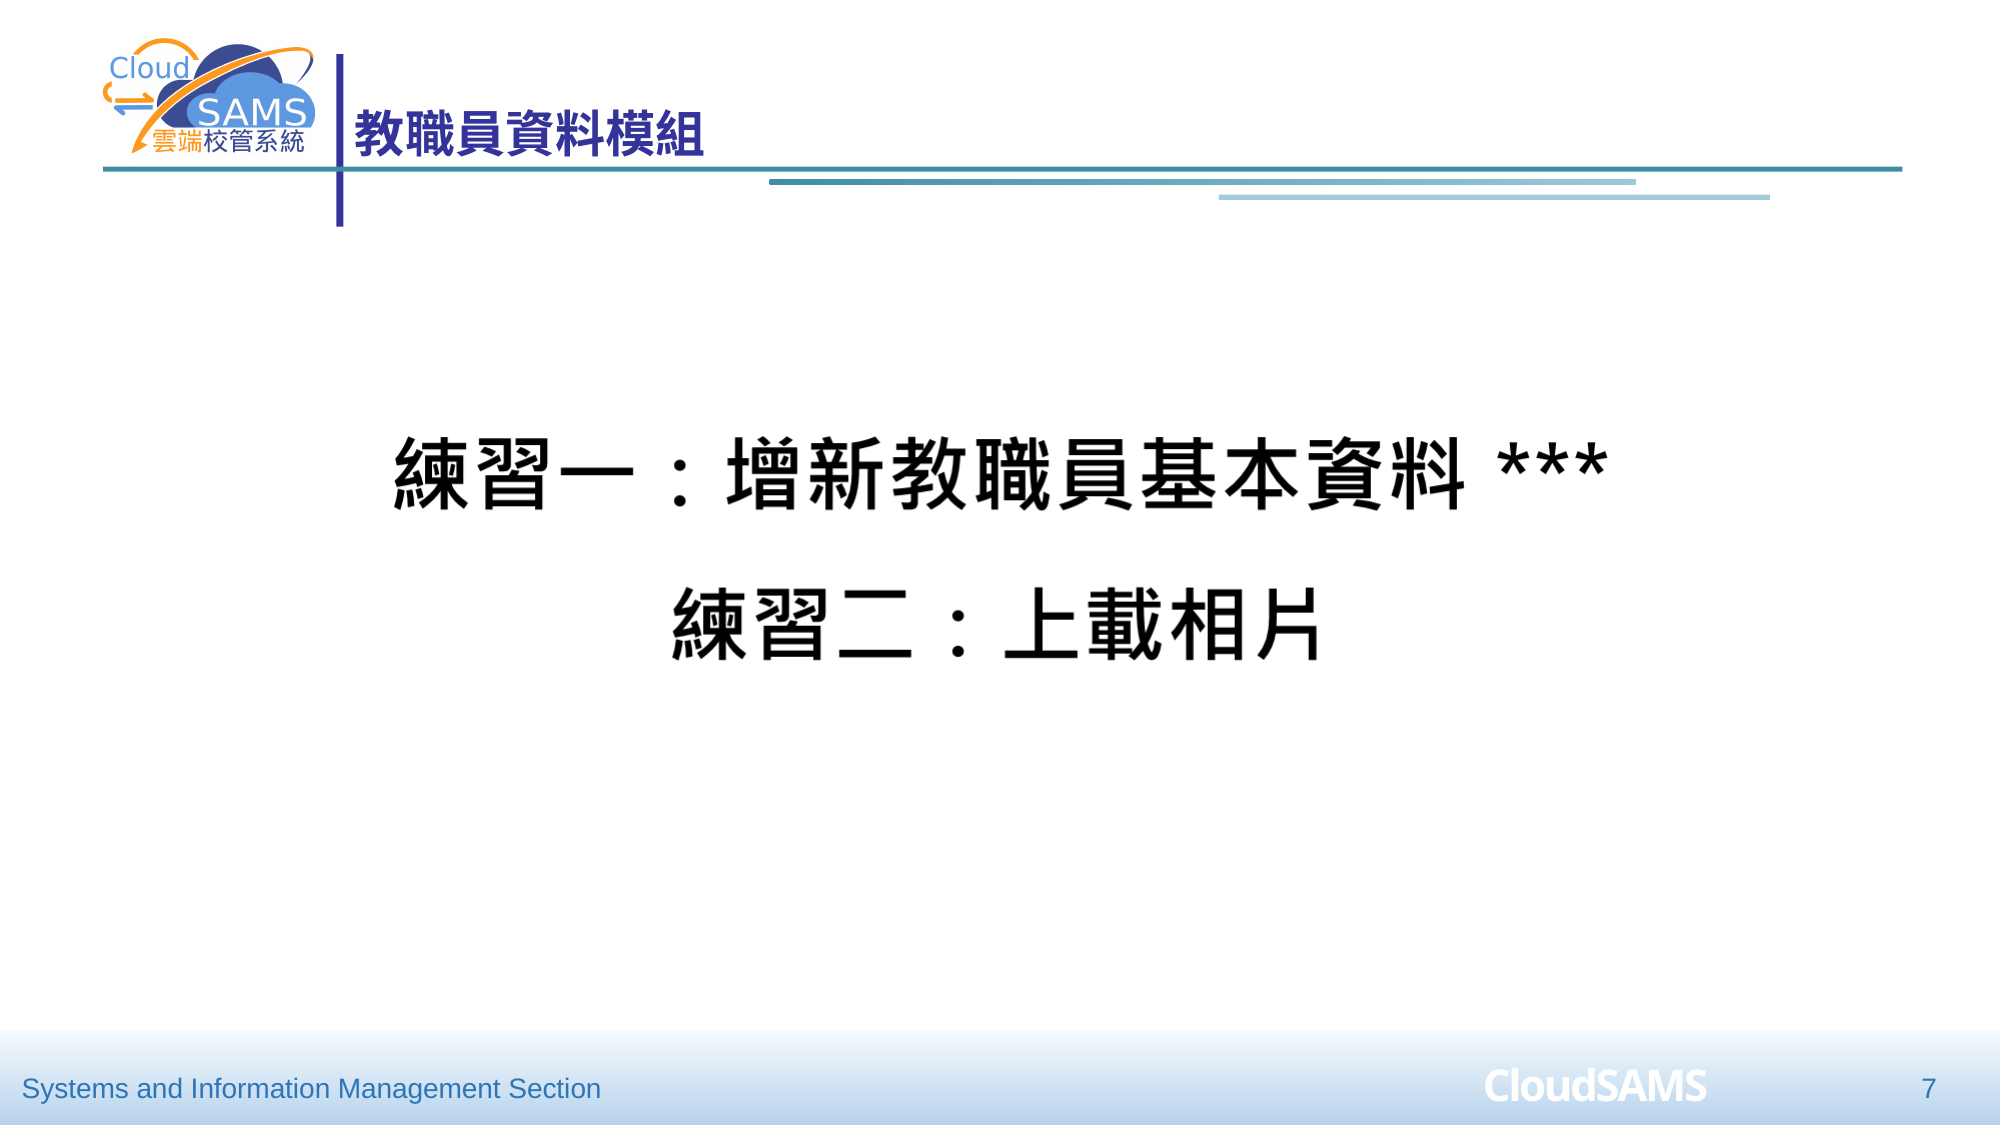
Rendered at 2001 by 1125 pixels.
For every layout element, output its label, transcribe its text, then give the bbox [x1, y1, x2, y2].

title 教職員資料模組 [340, 44, 1907, 170]
picture [87, 7, 349, 175]
picture [338, 399, 1662, 726]
slide_number 7 [1755, 1063, 1952, 1125]
